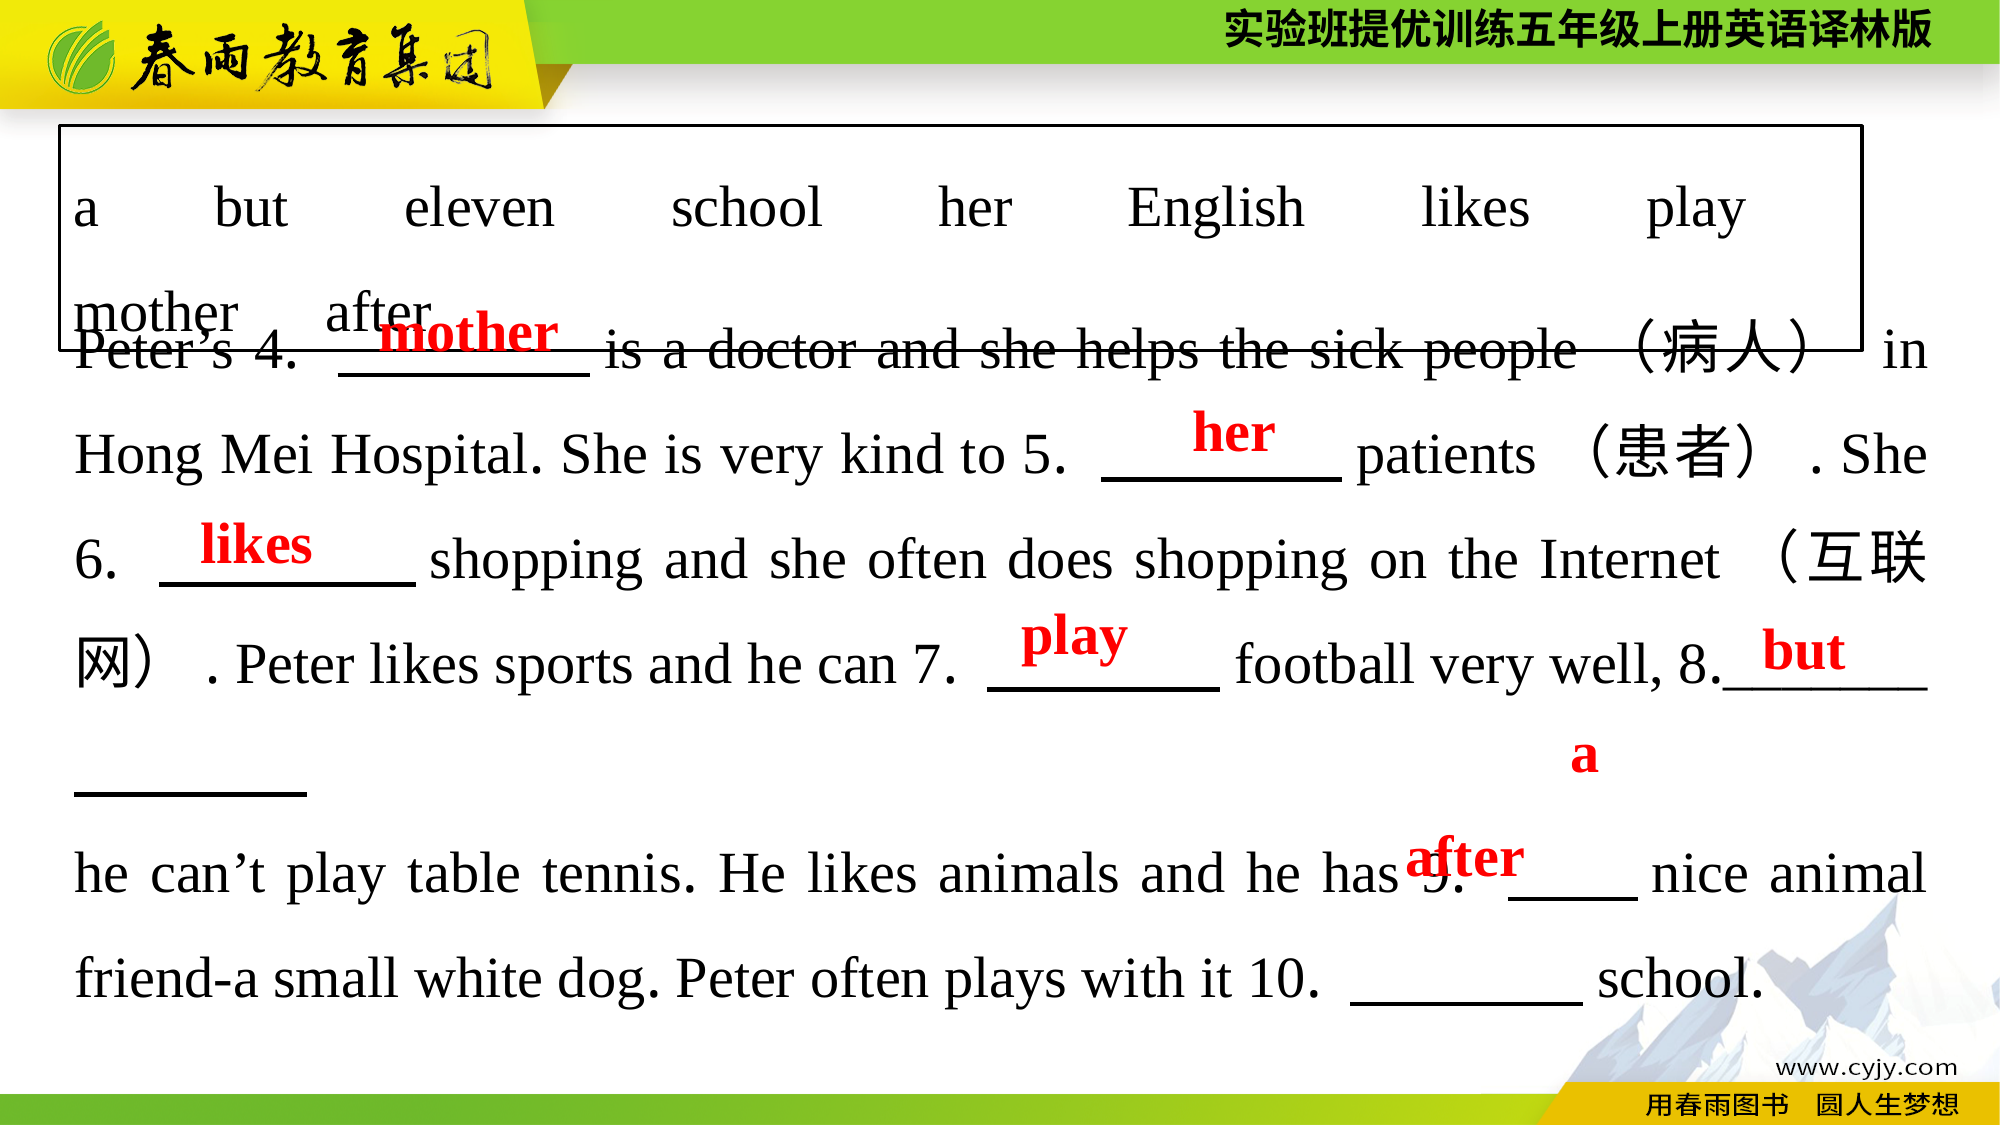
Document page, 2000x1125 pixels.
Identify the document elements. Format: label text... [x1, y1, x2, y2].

picture [0, 0, 2000, 1125]
text_box a [1555, 707, 1615, 792]
text_box likes [185, 497, 329, 583]
text_box mother [363, 285, 575, 370]
text_box play [1006, 588, 1144, 674]
text_box but [1747, 603, 1862, 689]
text_box her [1177, 385, 1292, 471]
text_box a but eleven school her English likes play mother after [59, 125, 1863, 351]
text_box after [1390, 810, 1540, 896]
list Peter’s 4. is a doctor and she helps the sick people（病人） in Hong Mei Hospital. She is very kind to 5. patients（患者）. She 6. shopping and she often does shopping on the Internet（互联网）. Peter likes sports and he can 7. football very well, 8._______ he can’t play table tennis. He likes animals and he has 9. nice animal friend-a small white dog. Peter often plays with it 10. school. [59, 267, 1944, 919]
